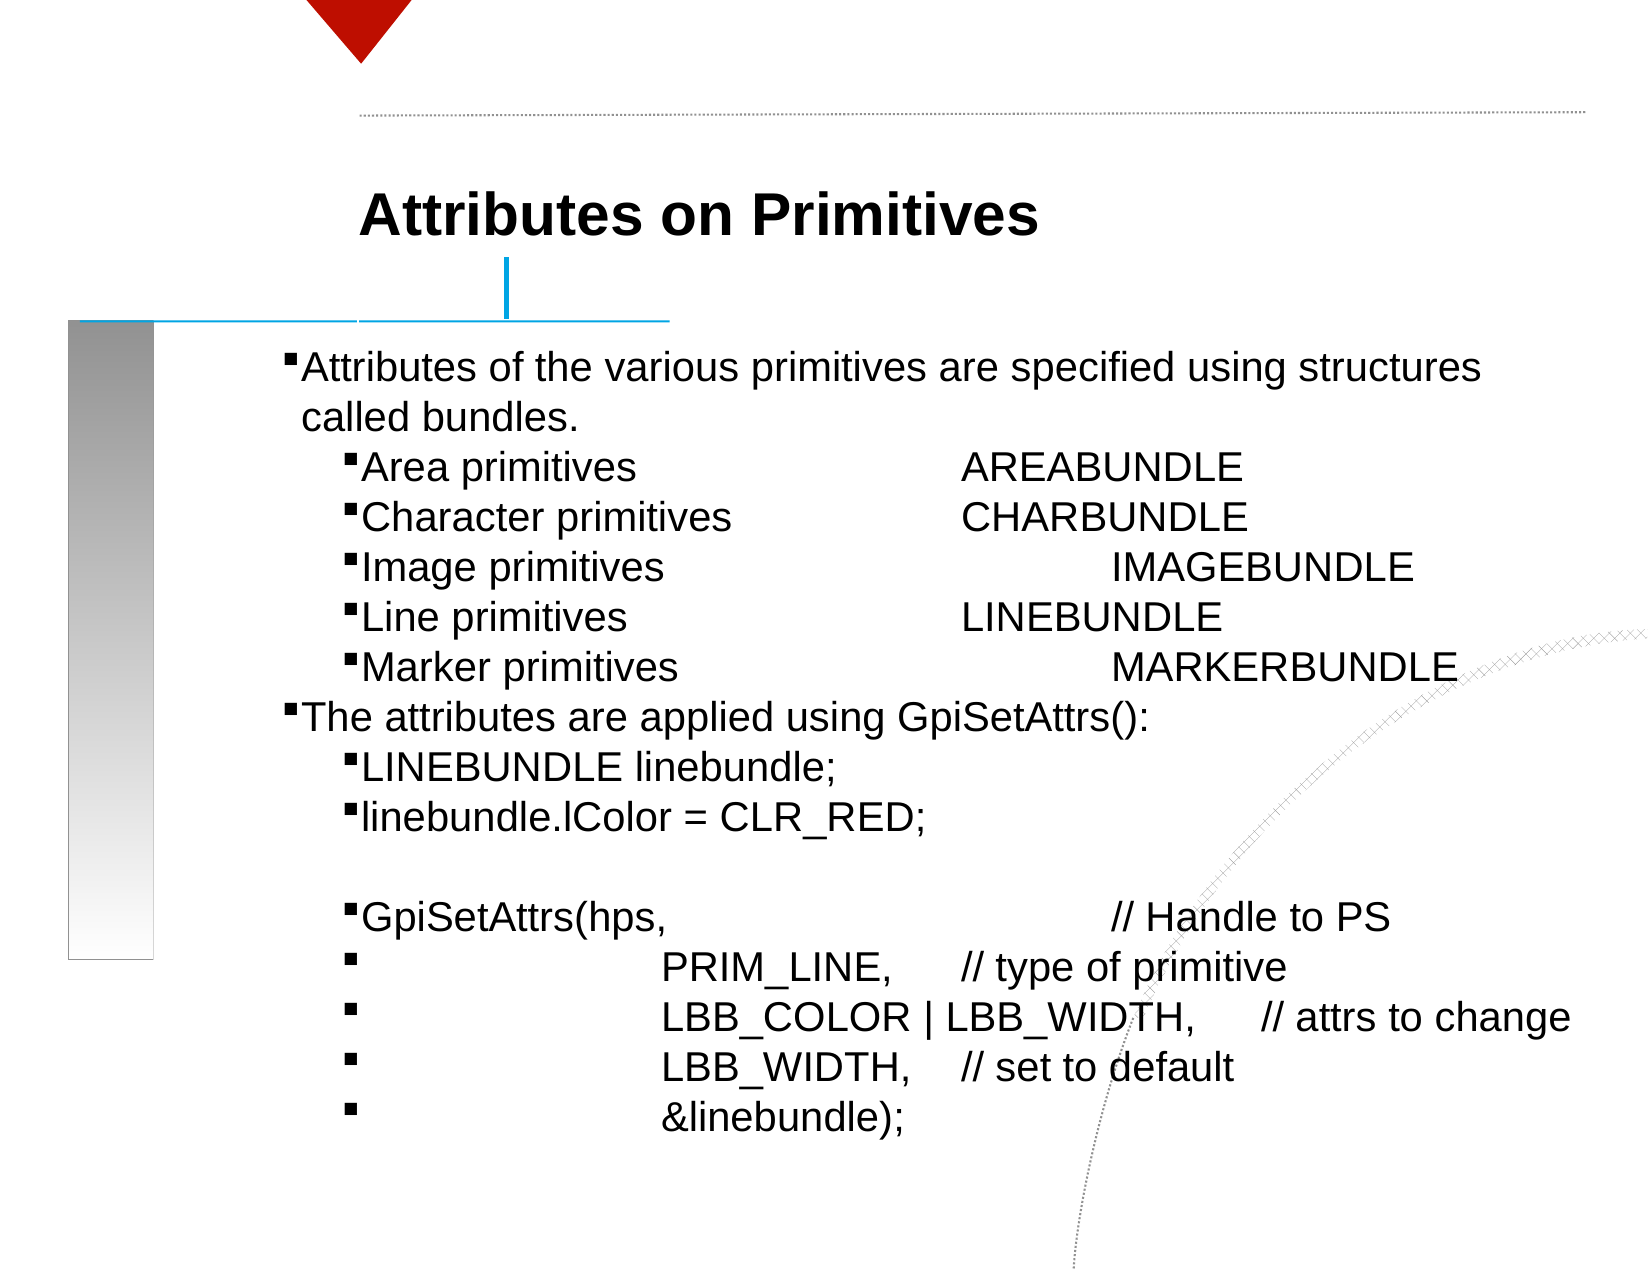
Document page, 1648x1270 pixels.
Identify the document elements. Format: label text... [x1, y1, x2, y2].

text_box Attributes of the various primitives are specified using structures called bundles. Area primitives AREABUNDLE Character primitives CHARBUNDLE Image primitives IMAGEBUNDLE Line primitives LINEBUNDLE Marker primitives MARKERBUNDLE The attributes are applied using GpiSetAttrs(): LINEBUNDLE linebundle; linebundle.lColor = CLR_RED; GpiSetAttrs(hps, // Handle to PS PRIM_LINE, // type of primitive LBB_COLOR | LBB_WIDTH, // attrs to change LBB_WIDTH, // set to default &linebundle); [281, 339, 1586, 1140]
text_box Attributes on Primitives [358, 105, 1578, 332]
